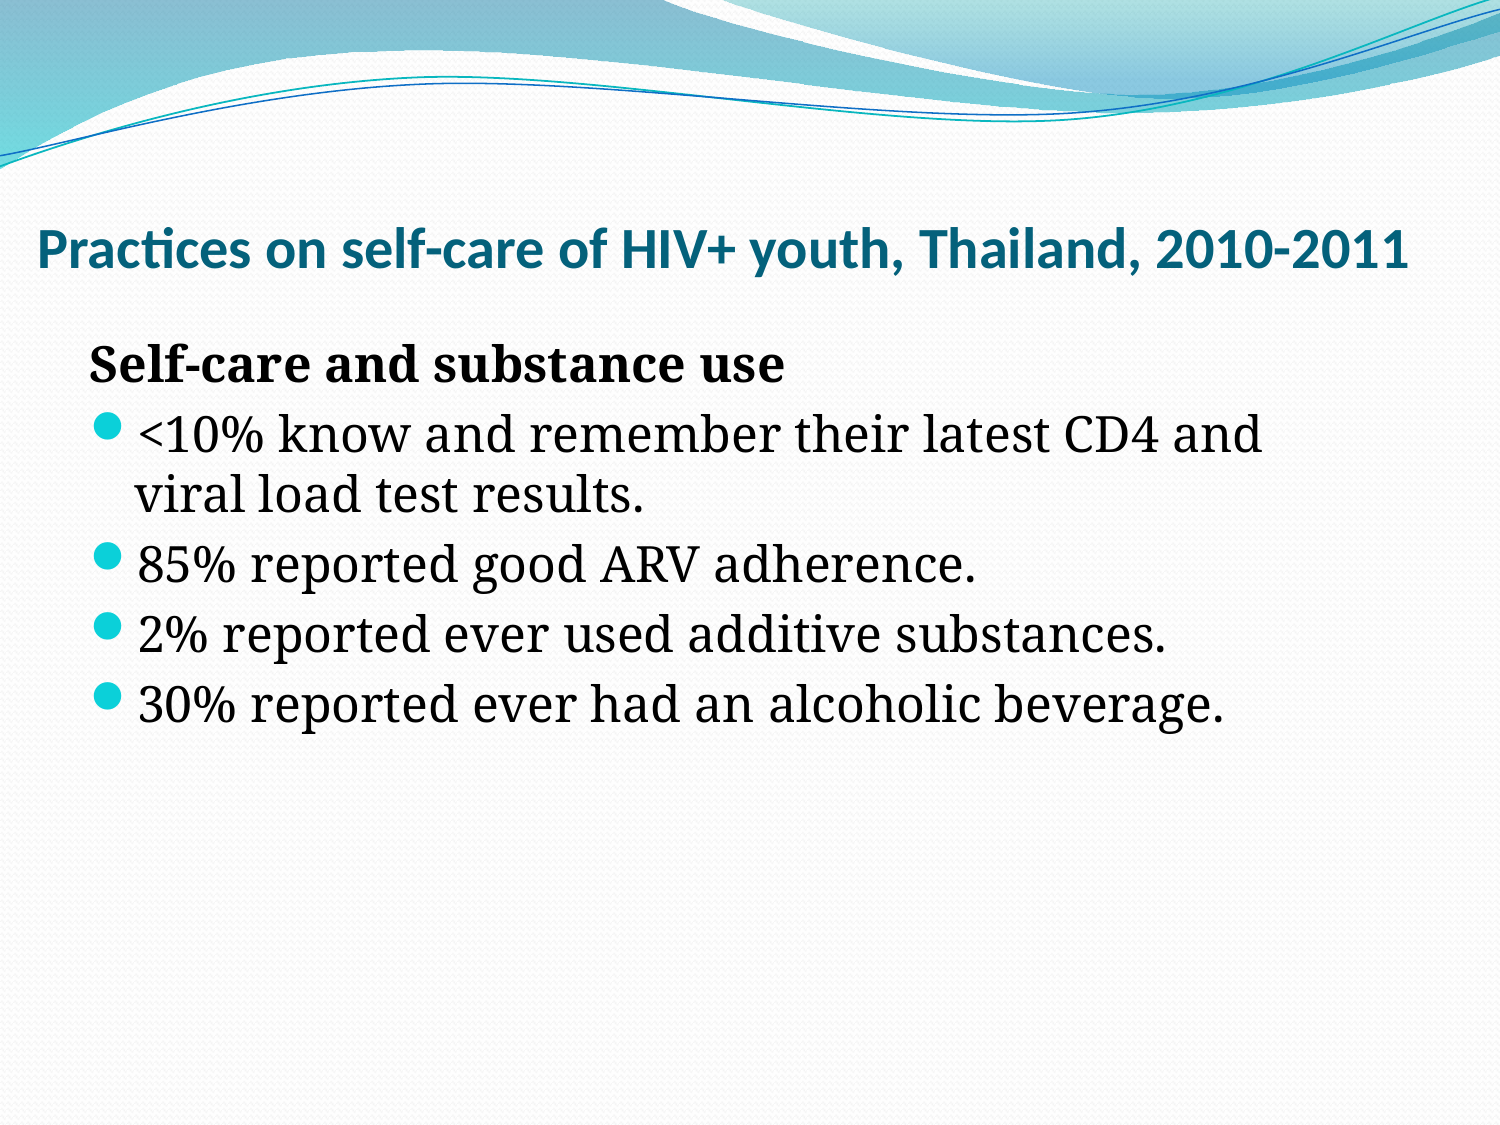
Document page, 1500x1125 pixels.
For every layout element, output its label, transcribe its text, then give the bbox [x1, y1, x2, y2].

title Practices on self-care of HIV+ youth, Thailand, 2010-2011 [37, 162, 1463, 350]
list Self-care and substance use <10% know and remember their latest CD4 and viral load test results. 85% reported good ARV adherence. 2% reported ever used additive substances. 30% reported ever had an alcoholic beverage. [75, 324, 1300, 800]
